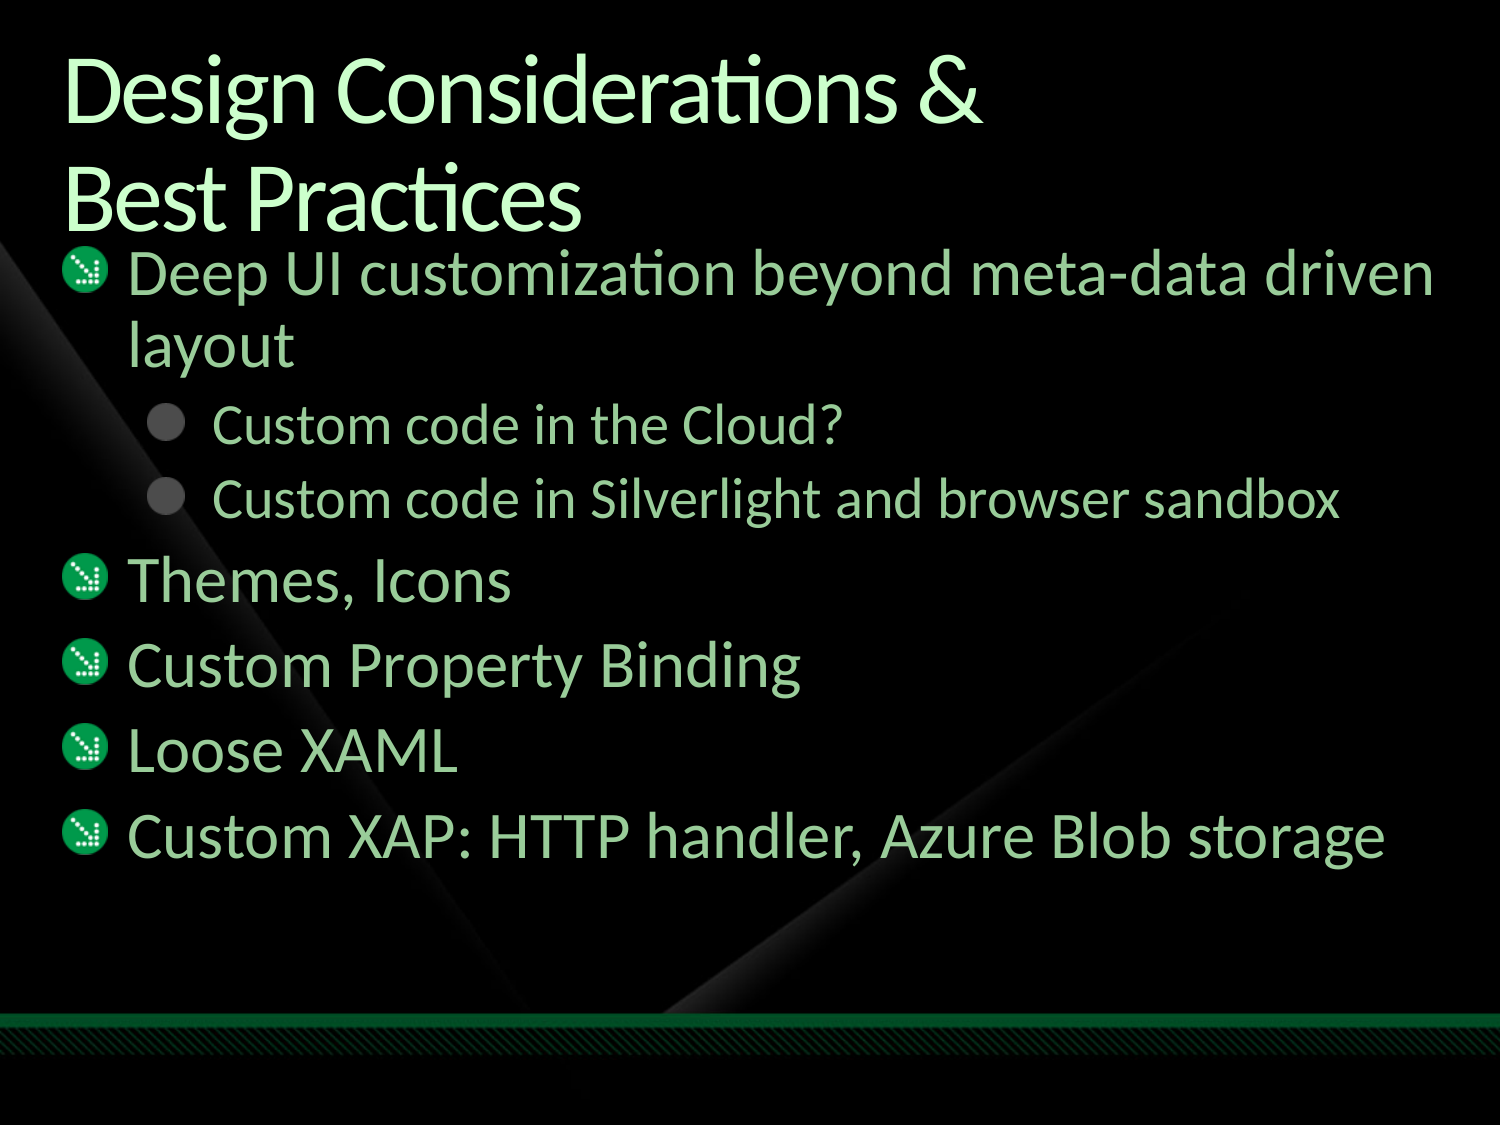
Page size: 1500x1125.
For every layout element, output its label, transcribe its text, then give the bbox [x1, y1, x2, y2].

picture [0, 0, 1500, 1125]
list Deep UI customization beyond meta-data driven layout Custom code in the Cloud? Custom code in Silverlight and browser sandbox Themes, Icons Custom Property Binding Loose XAML Custom XAP: HTTP handler, Azure Blob storage [62, 238, 1438, 987]
title Design Considerations & Best Practices [62, 37, 1438, 238]
